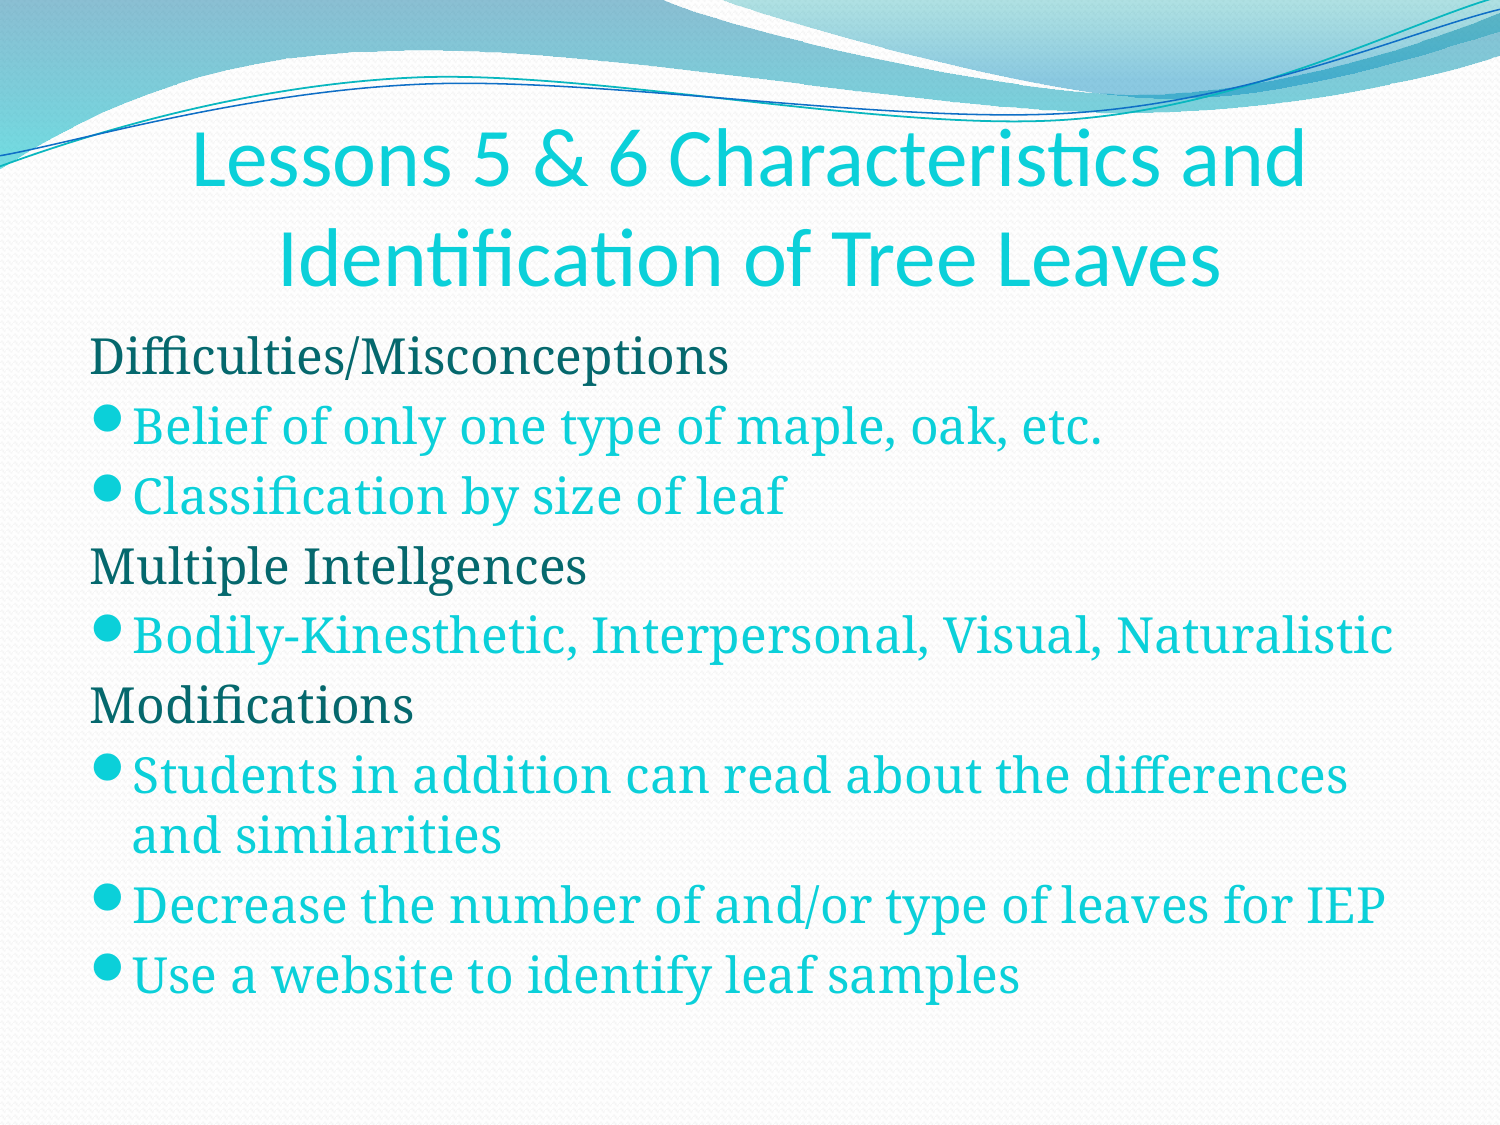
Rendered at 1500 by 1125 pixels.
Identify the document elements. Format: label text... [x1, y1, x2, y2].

title Lessons 5 & 6 Characteristics and Identification of Tree Leaves [75, 115, 1425, 303]
list Difficulties/Misconceptions Belief of only one type of maple, oak, etc. Classification by size of leaf Multiple Intellgences Bodily-Kinesthetic, Interpersonal, Visual, Naturalistic Modifications Students in addition can read about the differences and similarities Decrease the number of and/or type of leaves for IEP Use a website to identify leaf samples [75, 317, 1425, 1038]
